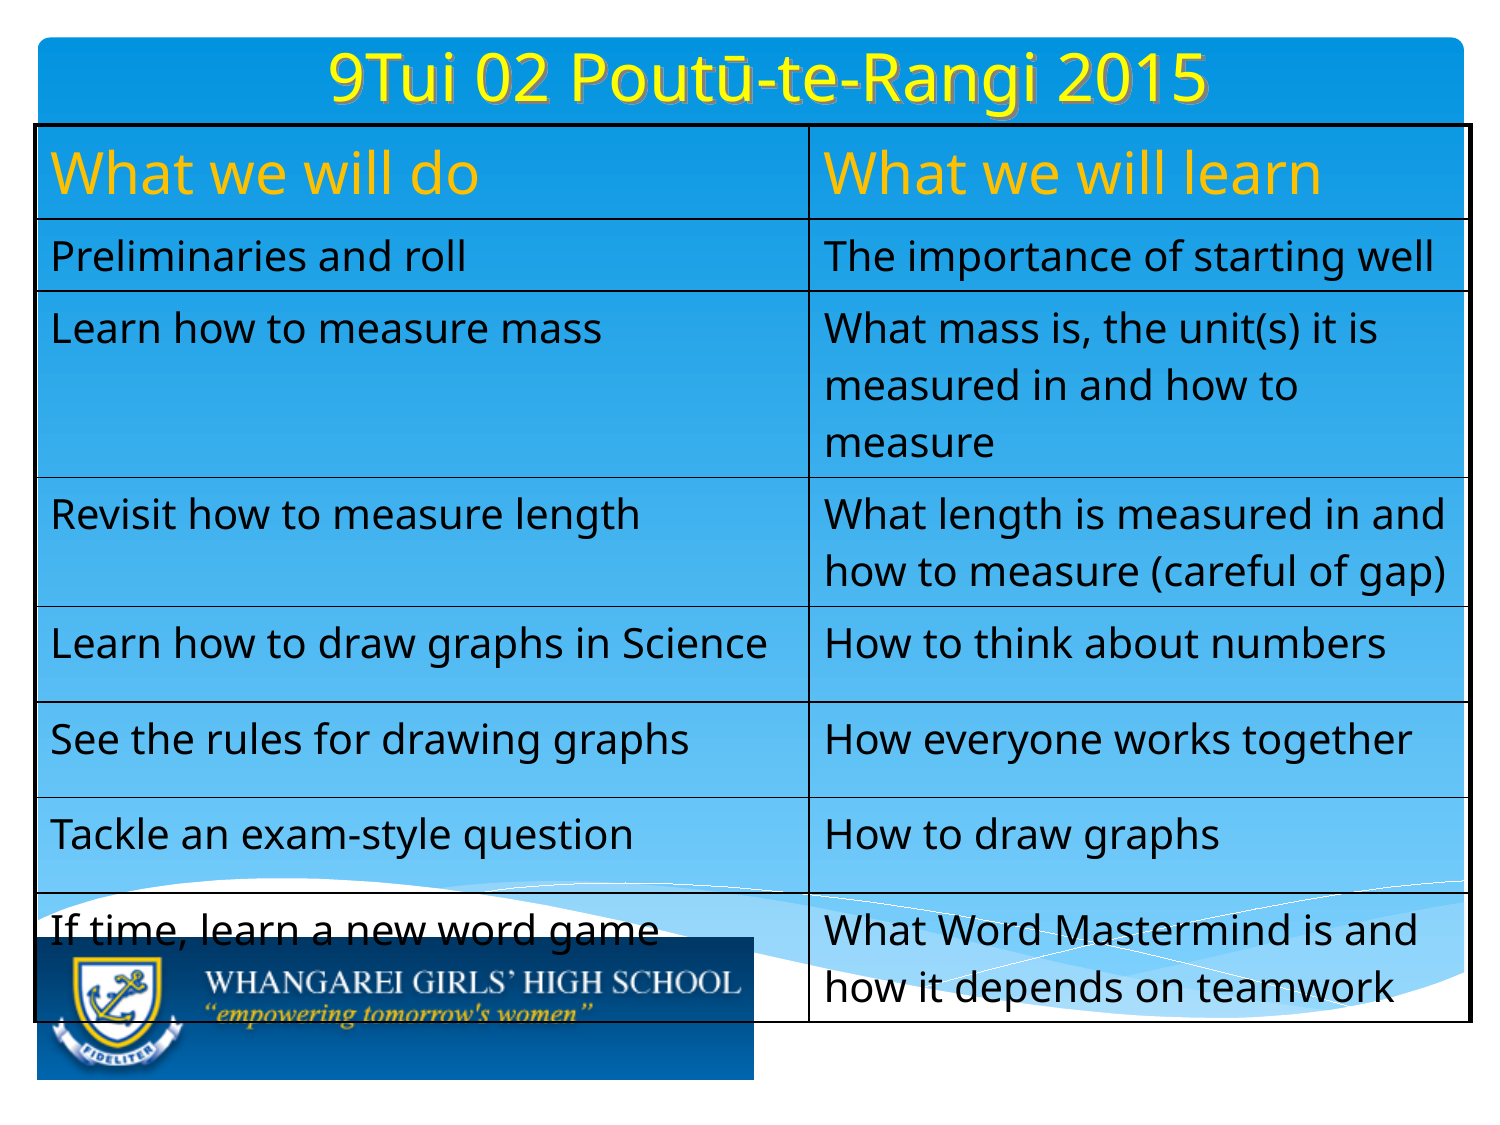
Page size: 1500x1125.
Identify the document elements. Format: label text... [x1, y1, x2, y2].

table_header What we will learn [810, 127, 1468, 218]
text_box 9Tui 02 Poutū-te-Rangi 2015 [162, 24, 1375, 123]
table_cell See the rules for drawing graphs [37, 703, 808, 797]
table_cell Learn how to draw graphs in Science [37, 607, 808, 701]
table_cell Revisit how to measure length [37, 478, 808, 606]
table_cell Preliminaries and roll [37, 220, 808, 290]
table_cell The importance of starting well [810, 220, 1468, 290]
table_cell What Word Mastermind is and how it depends on teamwork [810, 894, 1468, 1021]
table_cell If time, learn a new word game [37, 894, 808, 1021]
table_header What we will do [37, 127, 808, 218]
table_cell What length is measured in and how to measure (careful of gap) [810, 478, 1468, 606]
table_cell Tackle an exam-style question [37, 798, 808, 892]
table_cell Learn how to measure mass [37, 292, 808, 477]
picture [37, 937, 754, 1080]
table_cell How to draw graphs [810, 798, 1468, 892]
table_cell How everyone works together [810, 703, 1468, 797]
table_cell What mass is, the unit(s) it is measured in and how to measure [810, 292, 1468, 477]
table_cell How to think about numbers [810, 607, 1468, 701]
